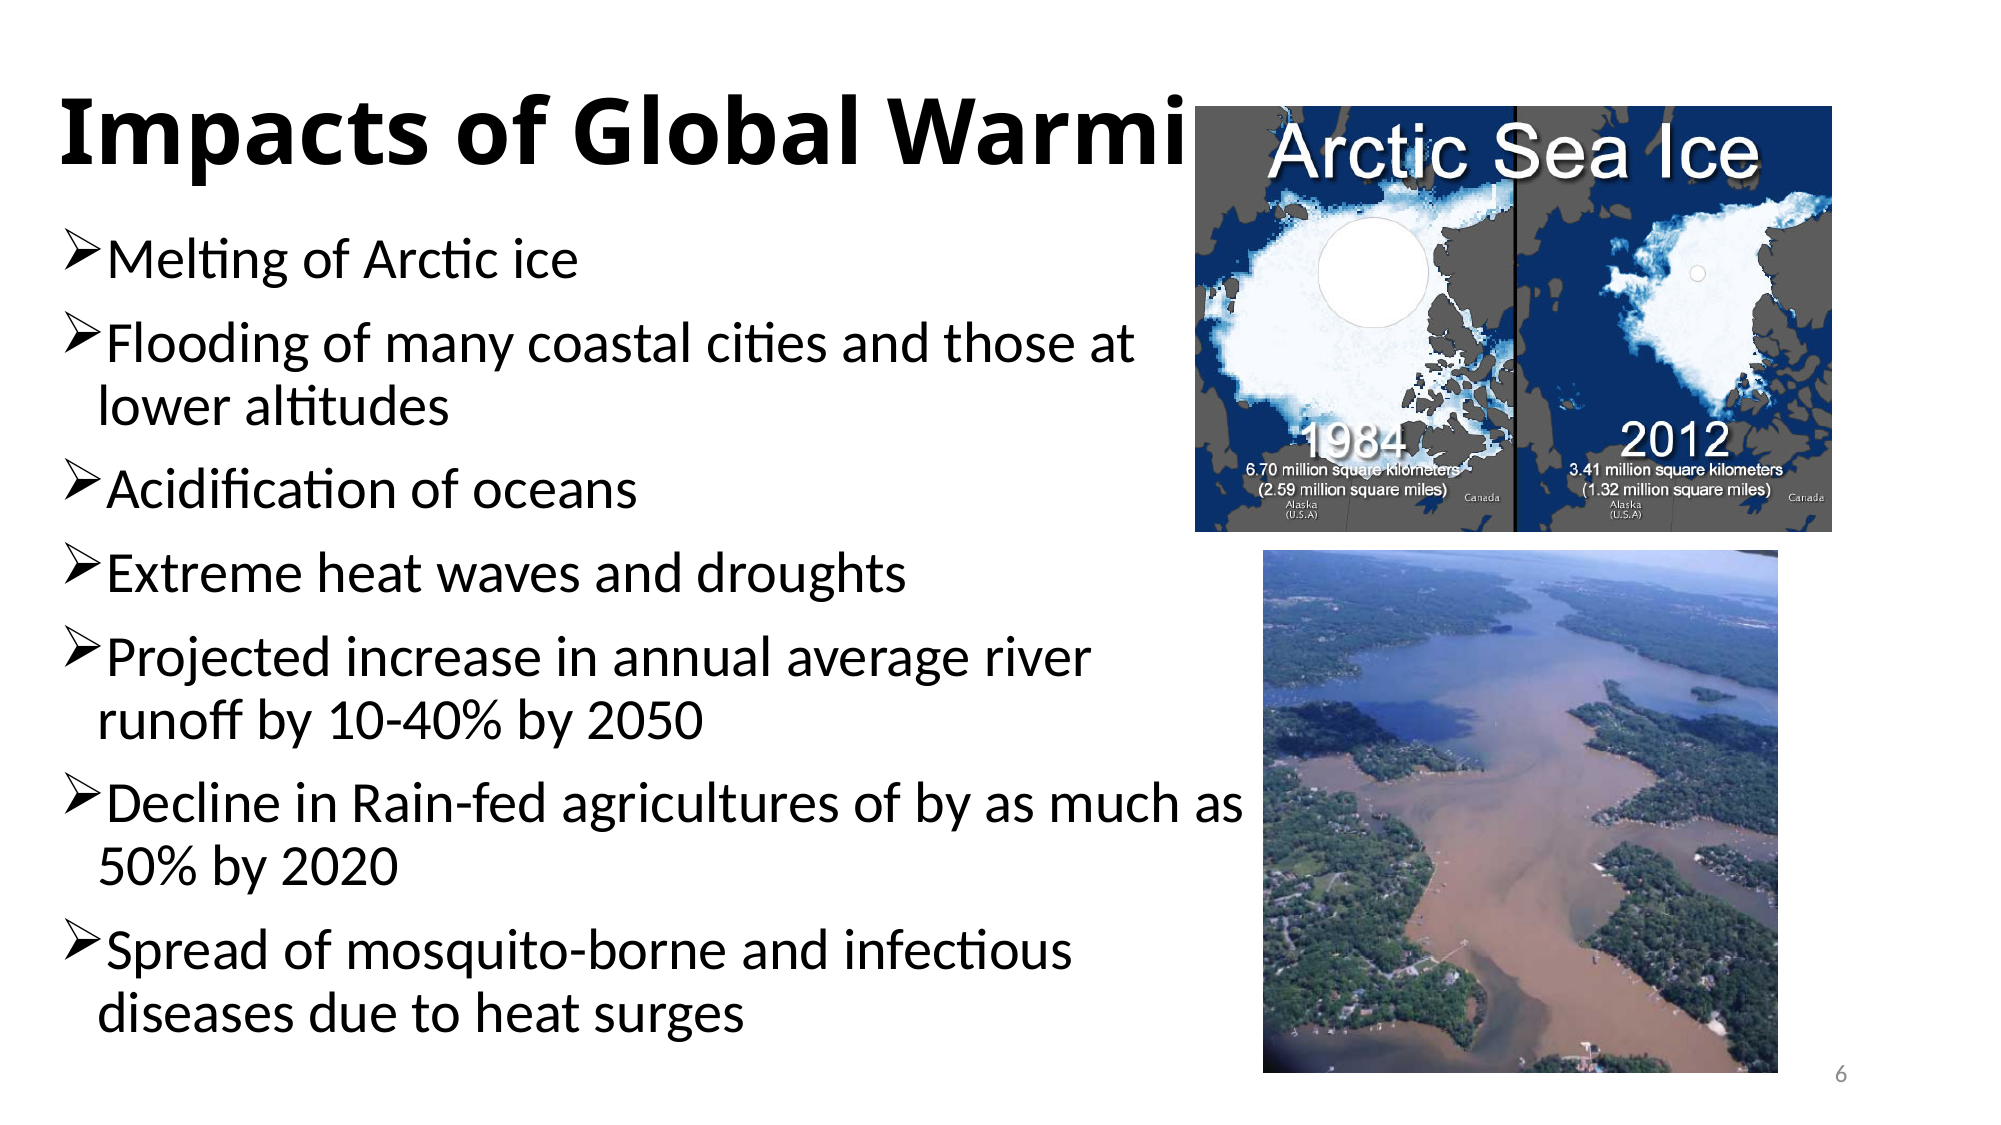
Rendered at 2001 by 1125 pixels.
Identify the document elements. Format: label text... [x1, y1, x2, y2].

slide_number 6 [1412, 1042, 1863, 1103]
picture [1263, 550, 1778, 1073]
picture [1195, 106, 1832, 532]
title Impacts of Global Warming [44, 26, 1770, 221]
list Melting of Arctic ice Flooding of many coastal cities and those at lower altitudes Acidification of oceans Extreme heat waves and droughts Projected increase in annual average river runoff by 10-40% by 2050 Decline in Rain-fed agricultures of by as much as 50% by 2020 Spread of mosquito-borne and infectious diseases due to heat surges [44, 221, 1264, 1060]
